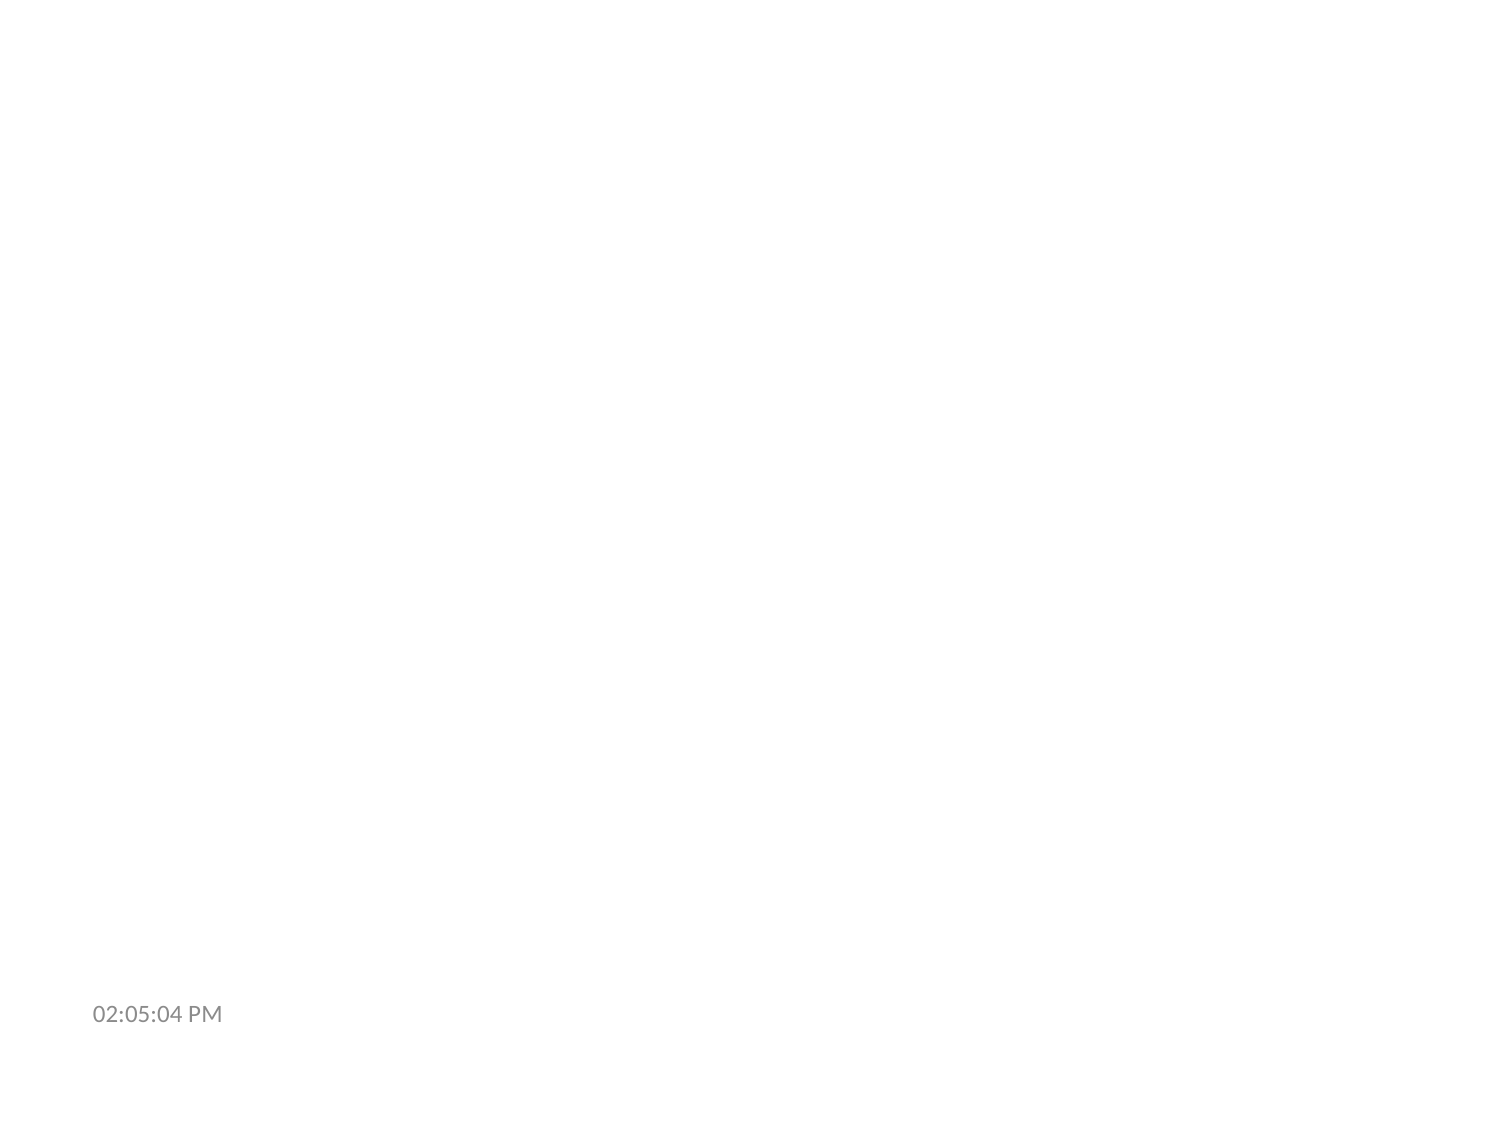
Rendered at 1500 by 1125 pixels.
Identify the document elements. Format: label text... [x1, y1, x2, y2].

text_box 3:35:09 PM [77, 982, 428, 1043]
